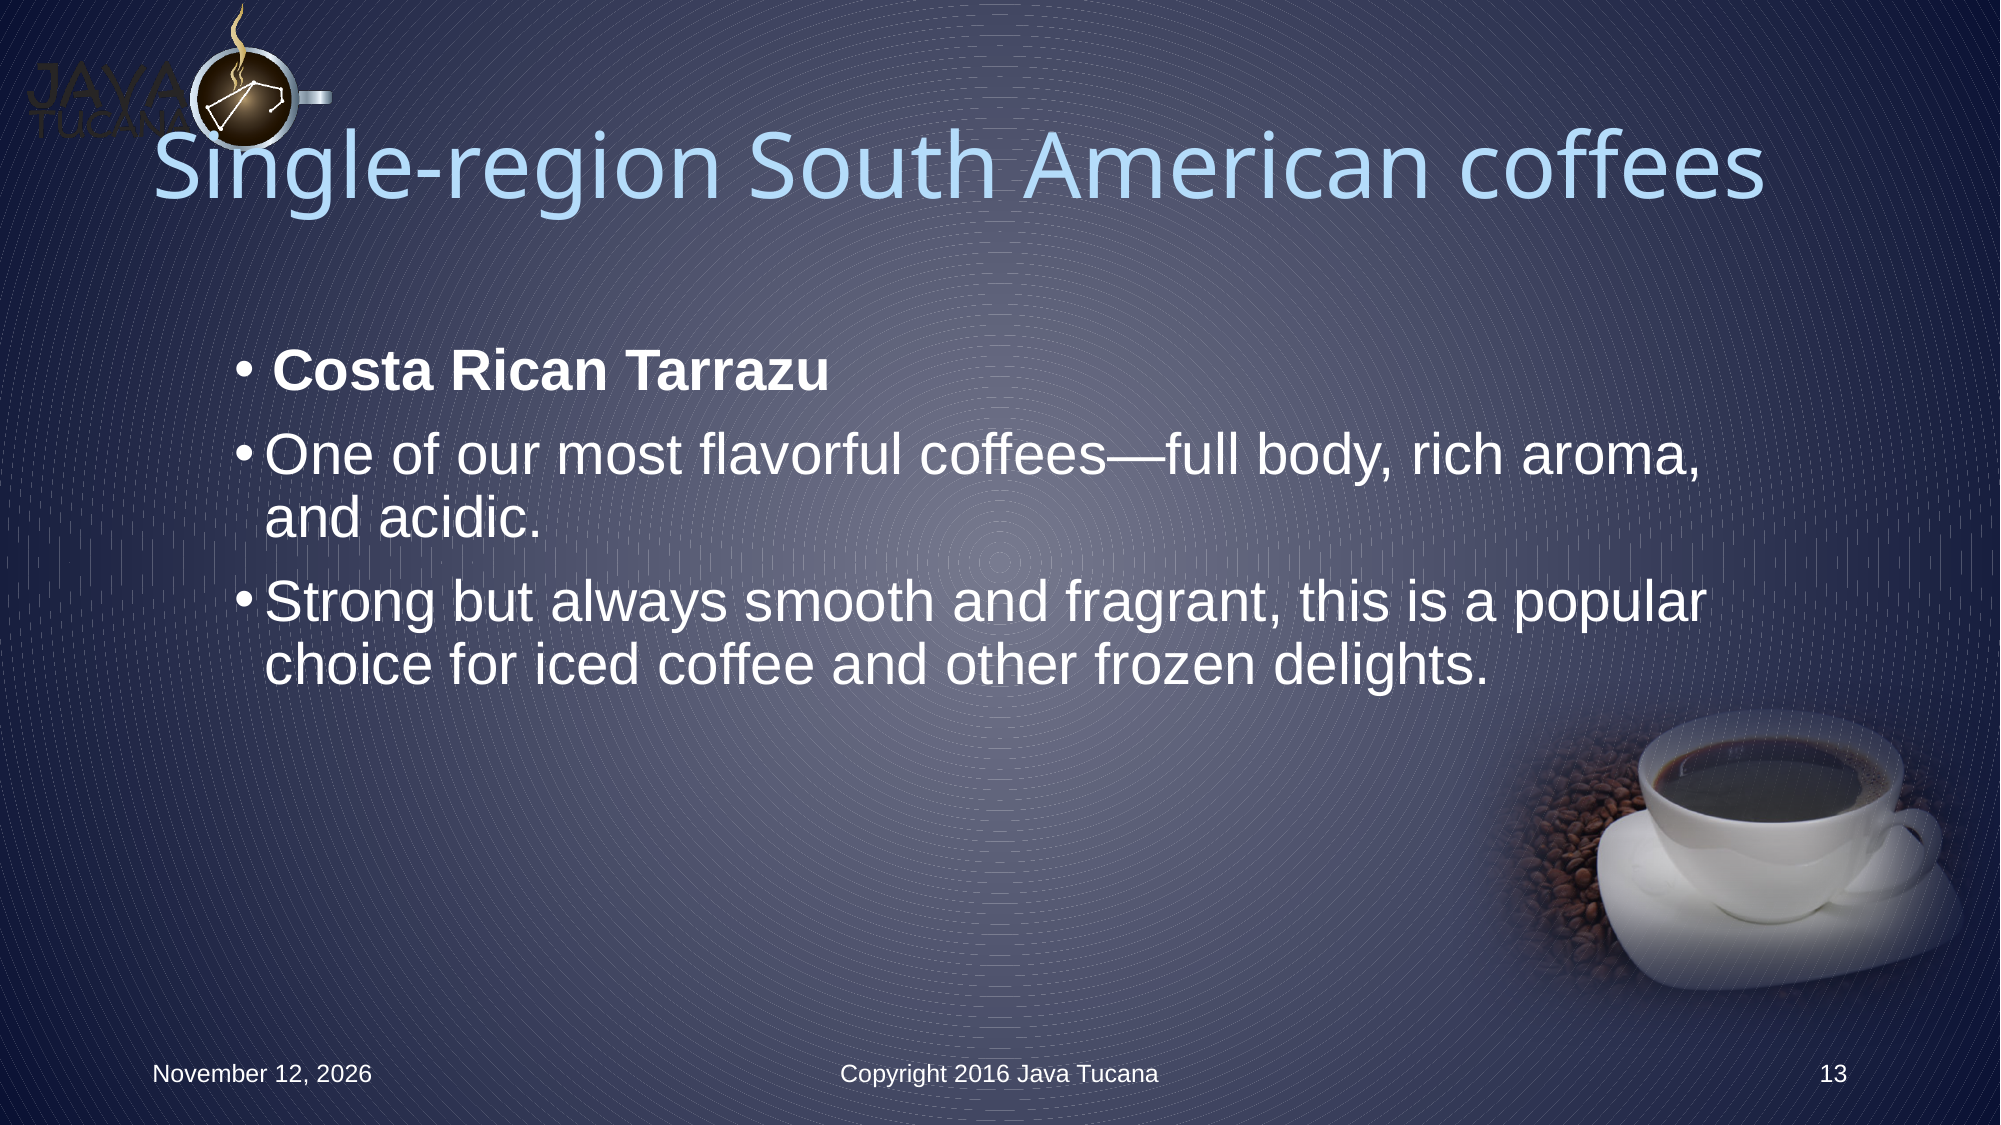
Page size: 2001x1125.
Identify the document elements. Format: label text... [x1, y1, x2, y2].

footer Copyright 2016 Java Tucana [662, 1042, 1338, 1103]
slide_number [137, 1042, 588, 1103]
slide_number 13 [1412, 1042, 1863, 1103]
list Costa Rican Tarrazu One of our most flavorful coffees—full body, rich aroma, and acidic. Strong but always smooth and fragrant, this is a popular choice for iced coffee and other frozen delights. [219, 332, 1791, 993]
picture [13, 0, 341, 159]
picture [1791, 776, 1906, 946]
title Single-region South American coffees [137, 59, 1863, 278]
